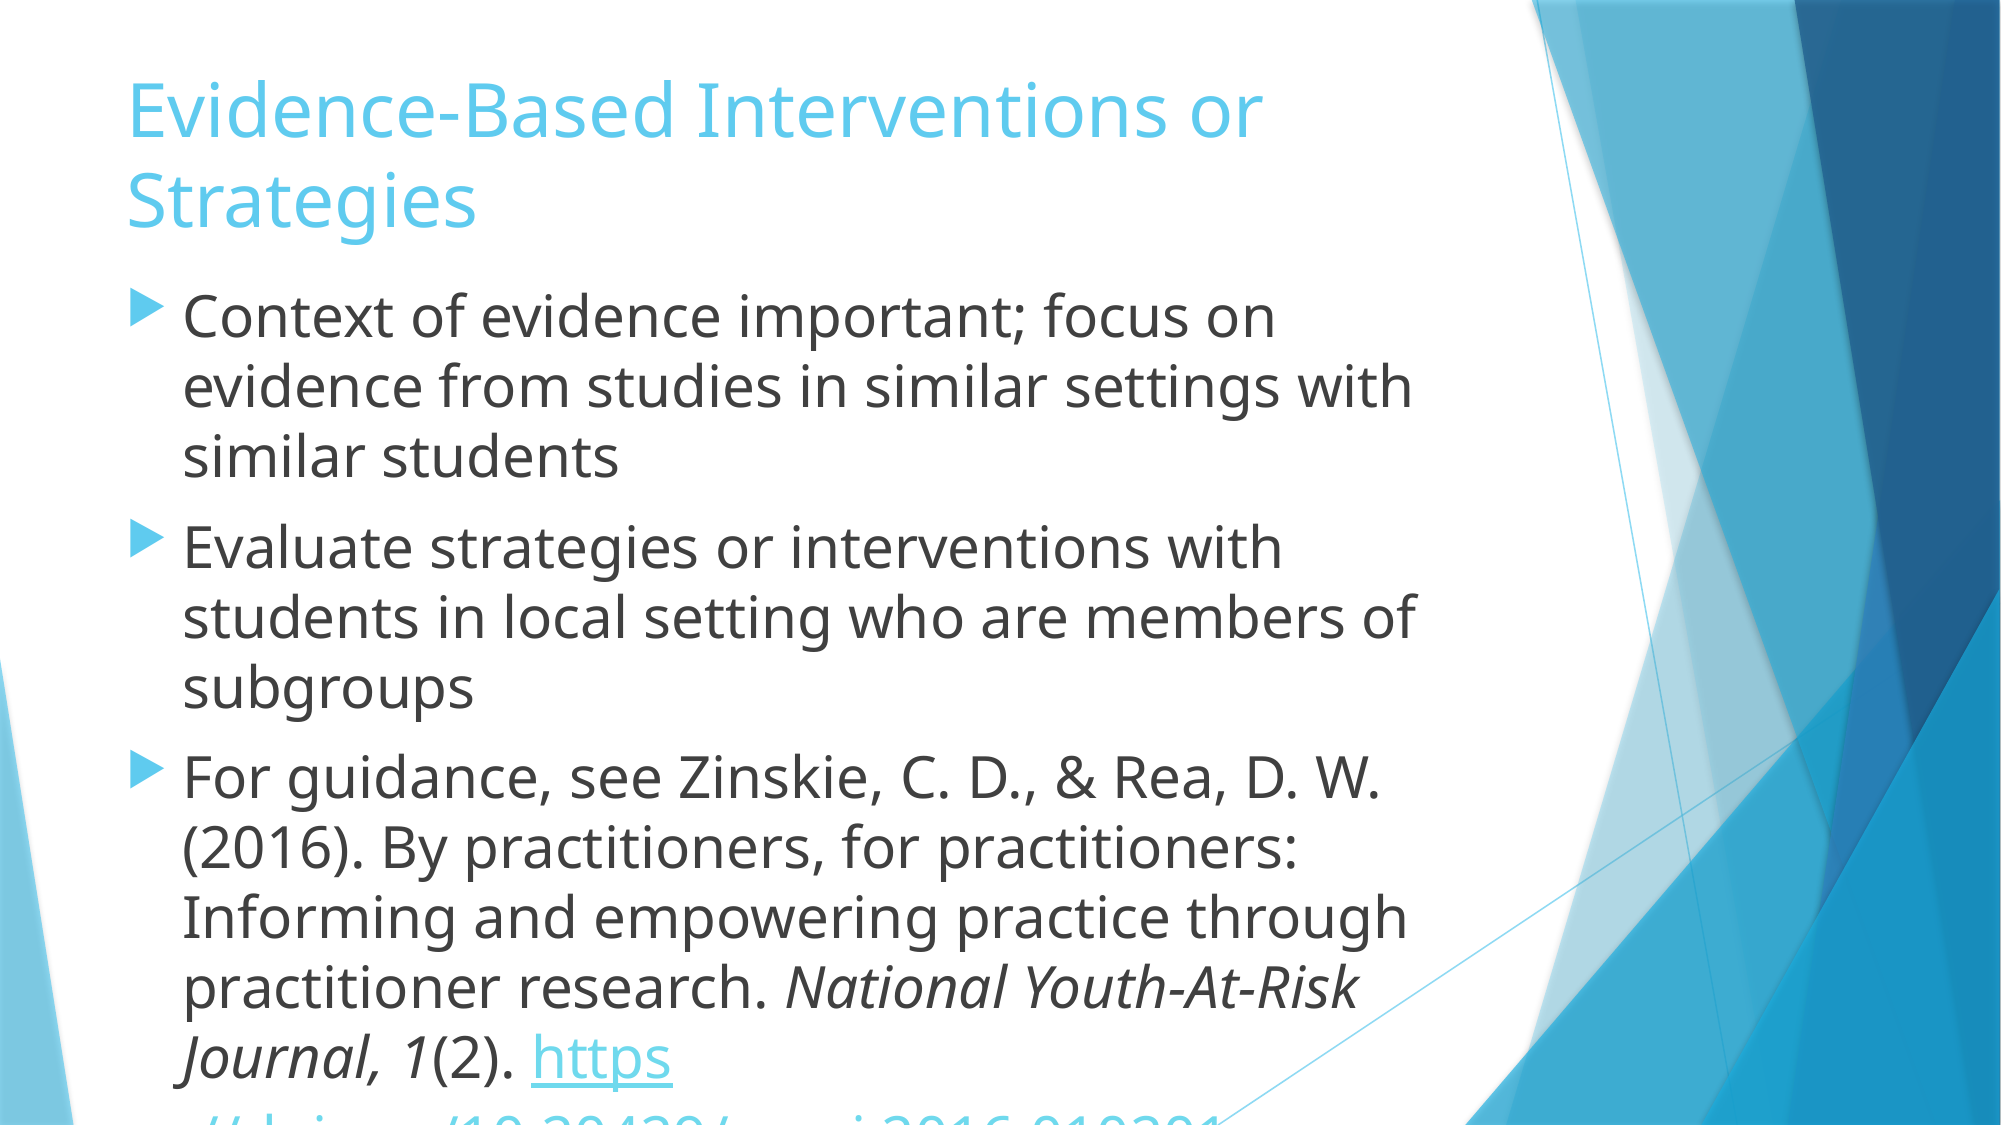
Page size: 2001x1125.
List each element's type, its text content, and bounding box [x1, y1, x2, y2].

title Evidence-Based Interventions or Strategies [111, 54, 1522, 271]
list Context of evidence important; focus on evidence from studies in similar settings with similar students Evaluate strategies or interventions with students in local setting who are members of subgroups For guidance, see Zinskie, C. D., & Rea, D. W. (2016). By practitioners, for practitioners: Informing and empowering practice through practitioner research. National Youth-At-Risk Journal, 1(2). https://doi.org/10.20429/nyarj.2016.010201 [111, 271, 1522, 1125]
